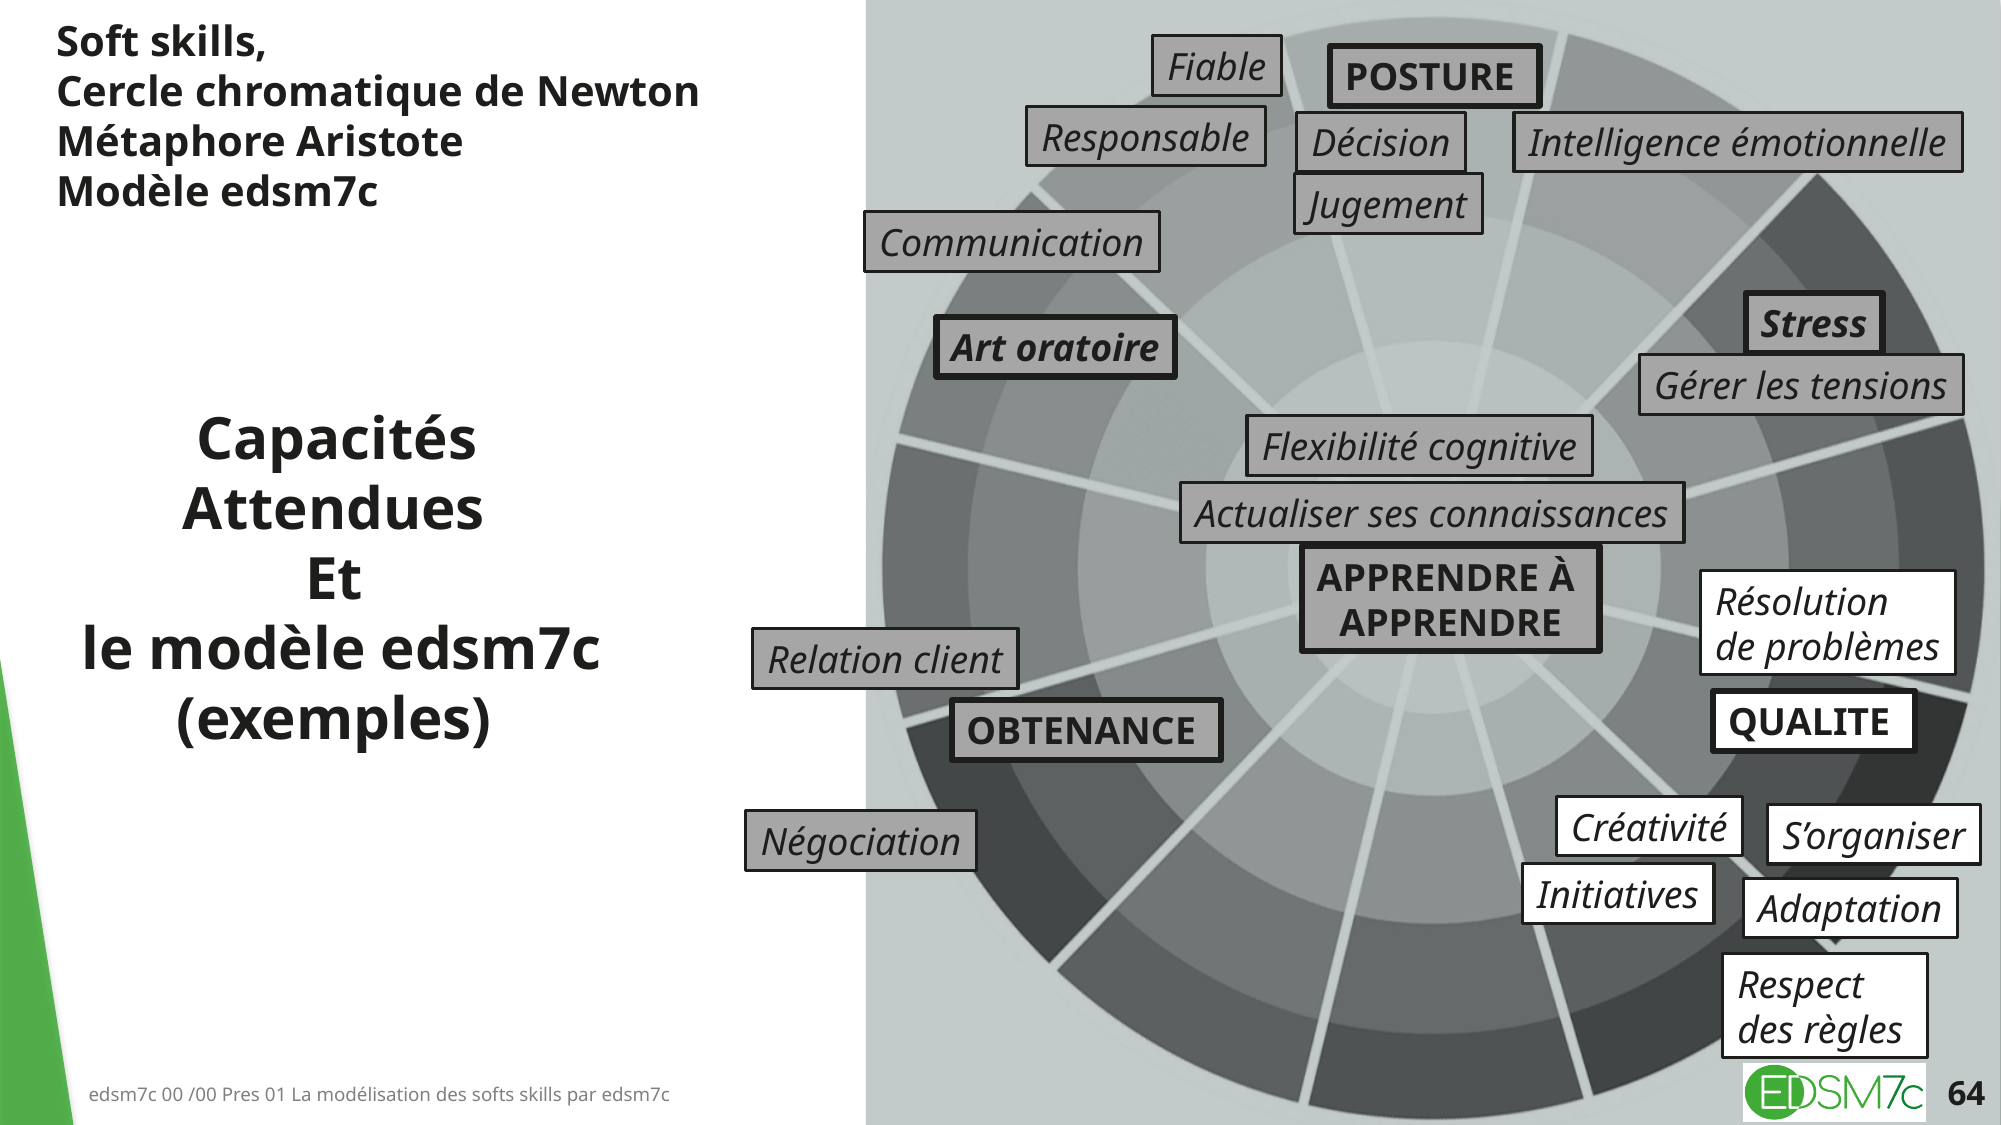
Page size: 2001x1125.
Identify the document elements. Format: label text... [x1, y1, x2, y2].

picture [865, 0, 2000, 1125]
text_box Soft skills, Cercle chromatique de Newton Métaphore Aristote Modèle edsm7c [41, 7, 717, 223]
text_box Négociation [745, 810, 859, 871]
footer edsm7c 00 /00 Pres 01 La modélisation des softs skills par edsm7c [73, 1065, 859, 1125]
text_box Capacités Attendues Et le modèle edsm7c (exemples) [66, 394, 617, 759]
text_box Relation client [752, 628, 859, 689]
